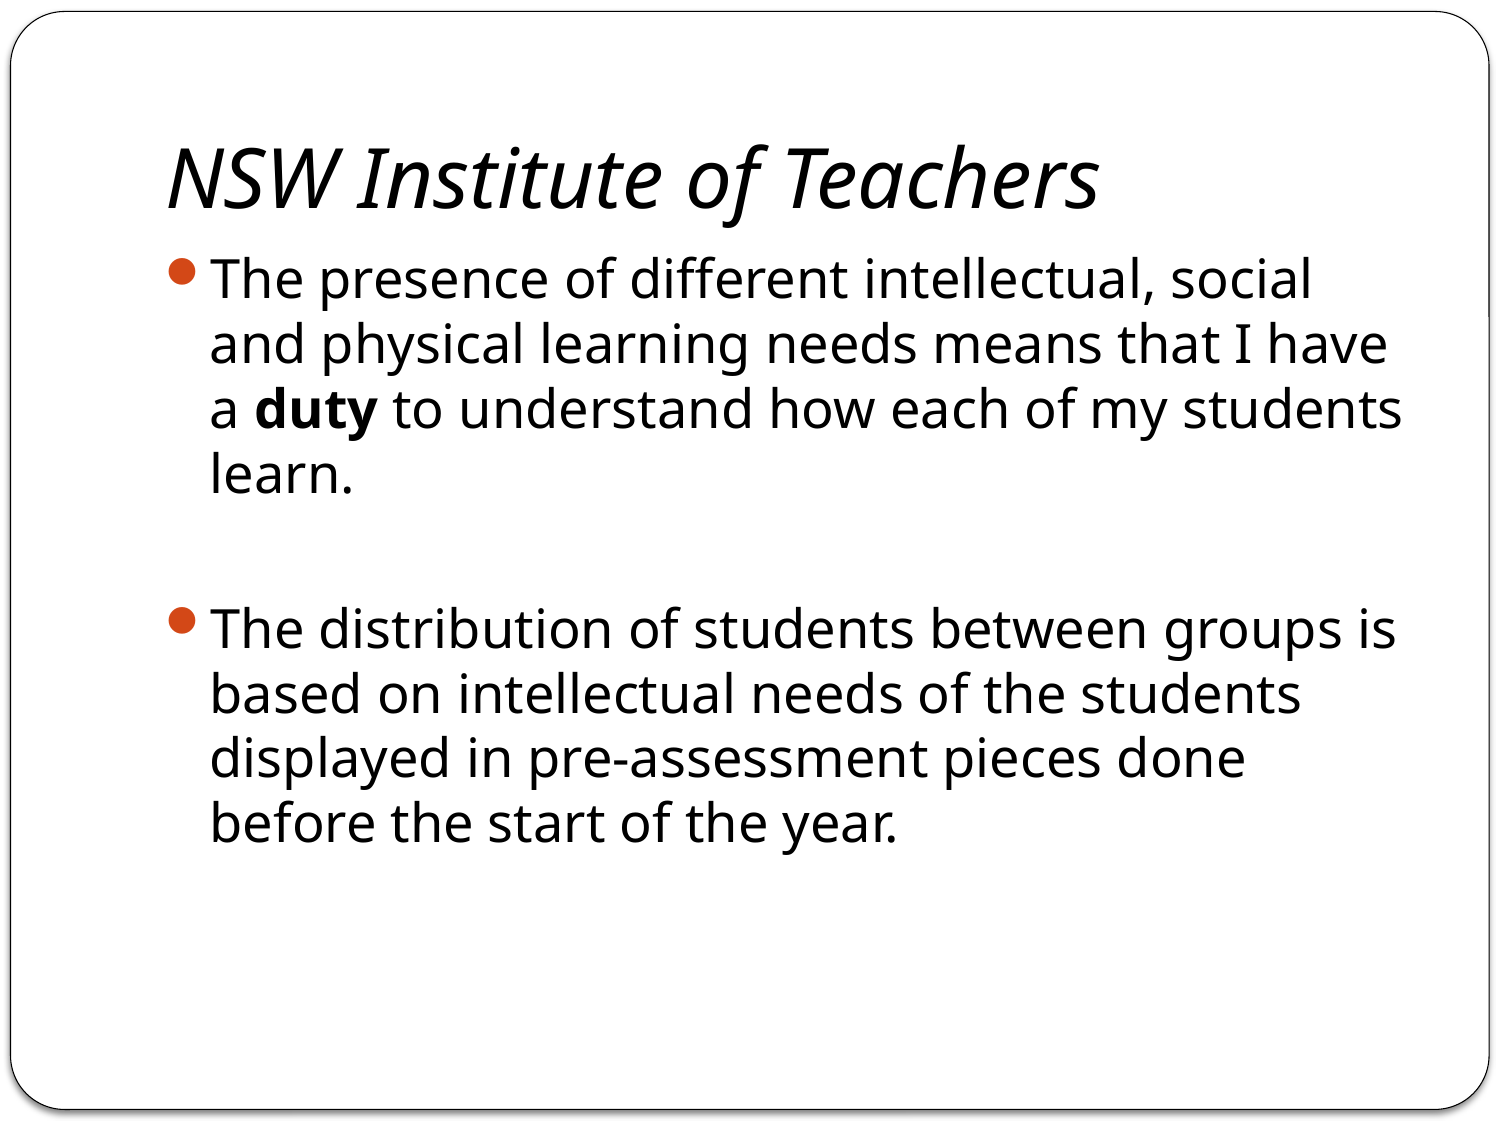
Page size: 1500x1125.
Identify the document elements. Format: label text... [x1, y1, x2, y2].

title NSW Institute of Teachers [150, 45, 1425, 233]
list The presence of different intellectual, social and physical learning needs means that I have a duty to understand how each of my students learn. The distribution of students between groups is based on intellectual needs of the students displayed in pre-assessment pieces done before the start of the year. [150, 237, 1425, 988]
